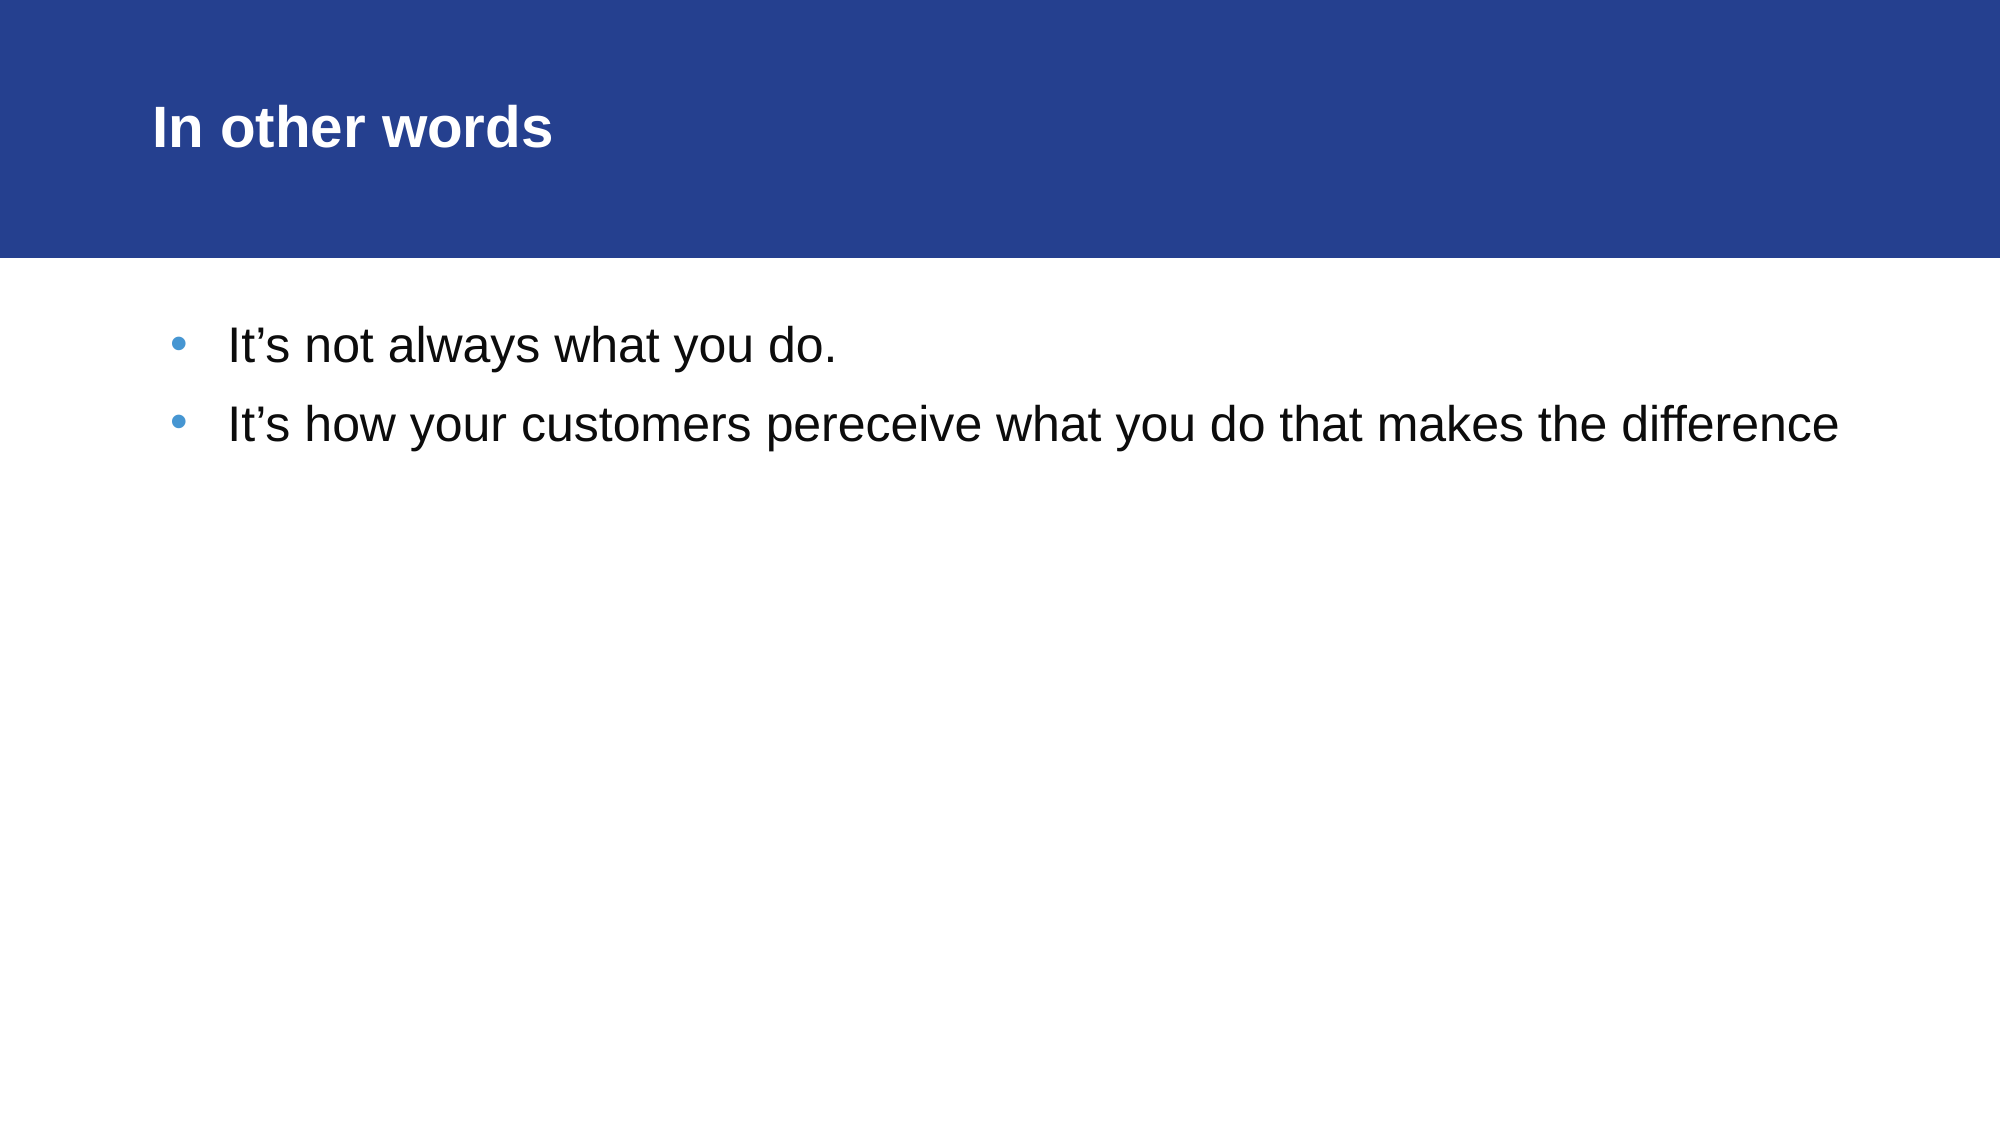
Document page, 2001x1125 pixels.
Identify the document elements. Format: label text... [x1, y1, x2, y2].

title In other words [137, 20, 1863, 238]
list It’s not always what you do. It’s how your customers pereceive what you do that makes the difference [137, 299, 1863, 1025]
